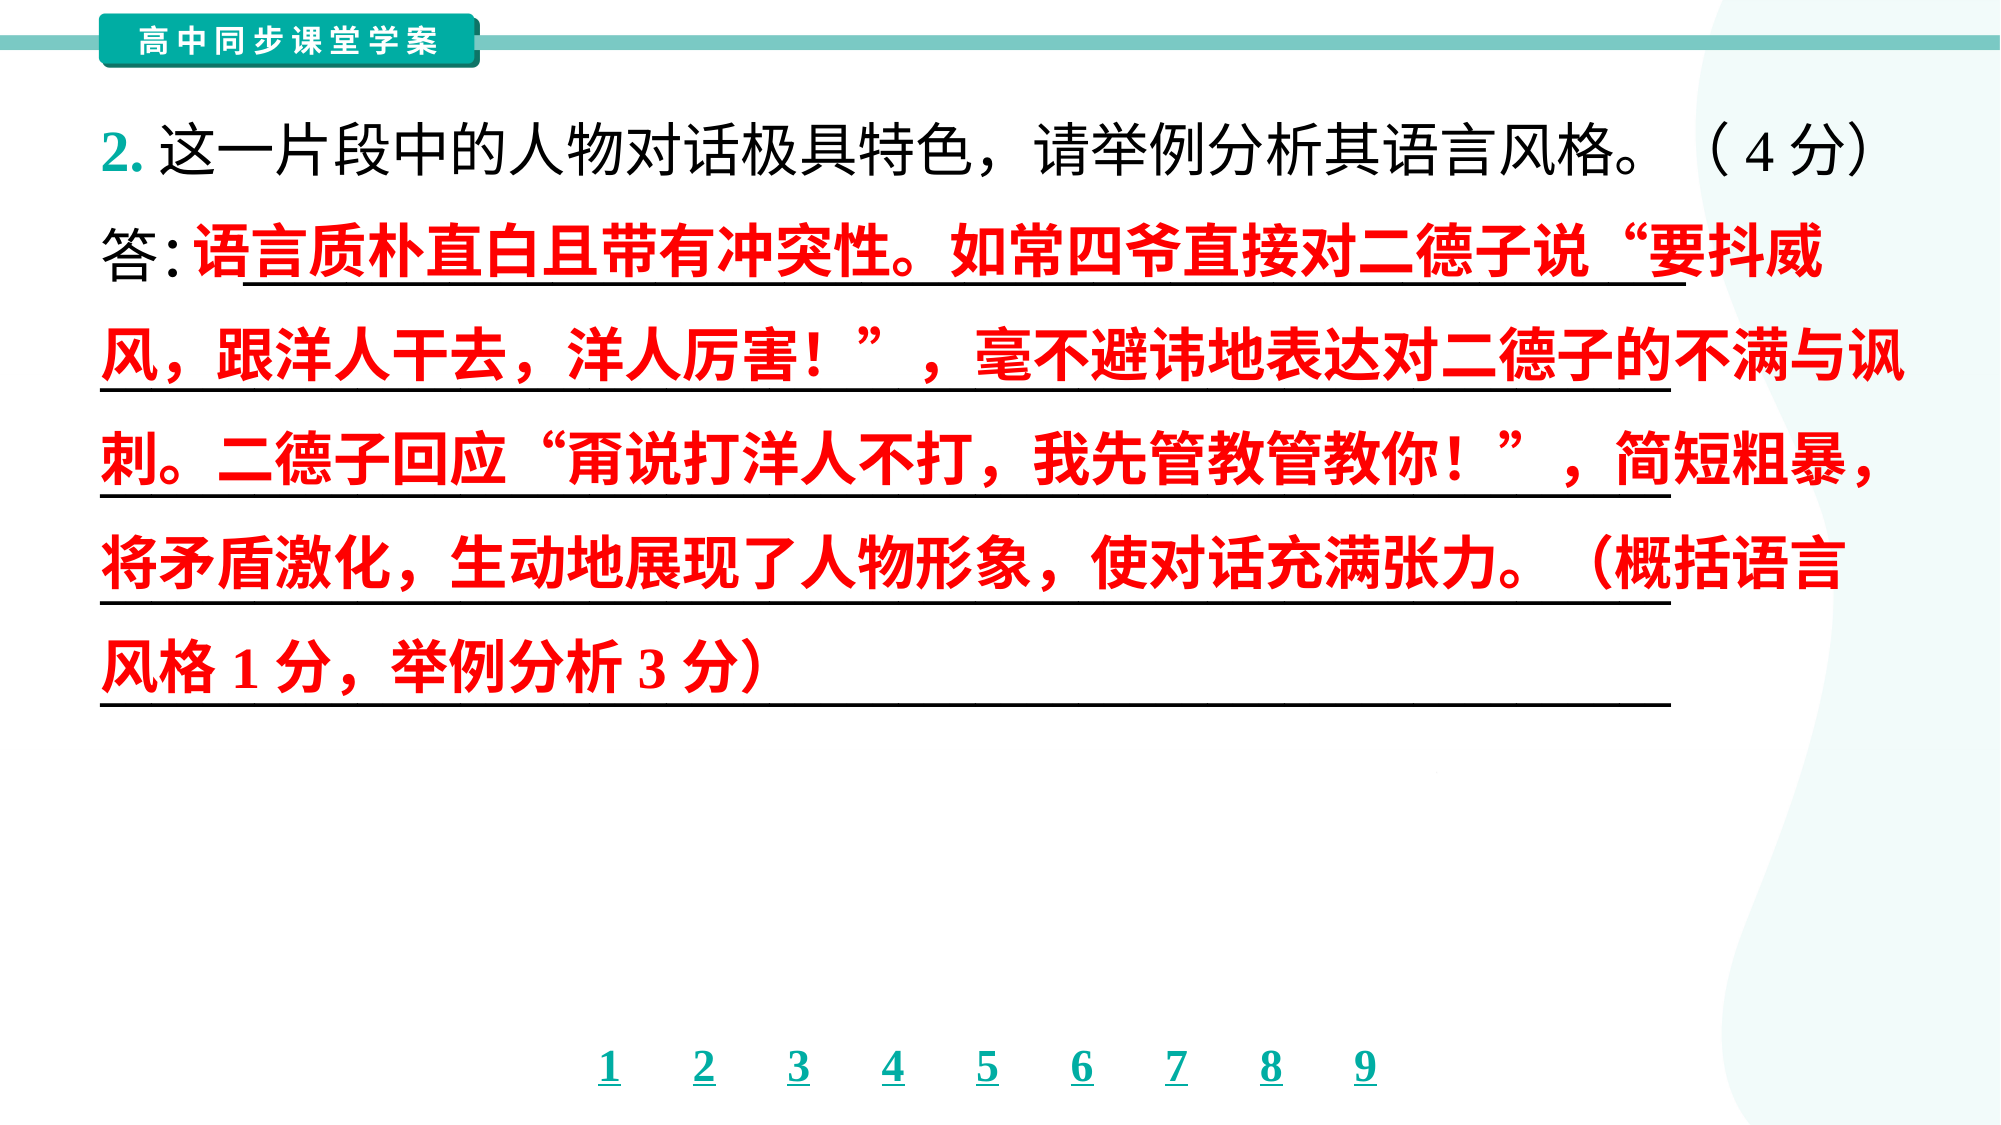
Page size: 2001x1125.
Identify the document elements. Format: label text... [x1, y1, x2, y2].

text_box 2.这一片段中的人物对话极具特色，请举例分析其语言风格。（4分） 答： ________________________________________________________ _____________________________________________________________ _____________________________________________________________ _____________________________________________________________ _____________________________________________________________ [100, 76, 1899, 179]
picture [0, 0, 2000, 1125]
text_box 语言质朴直白且带有冲突性。如常四爷直接对二德子说“要抖威 风，跟洋人干去，洋人厉害！”，毫不避讳地表达对二德子的不满与讽 刺。二德子回应“甭说打洋人不打，我先管教管教你！”，简短粗暴， 将矛盾激化，生动地展现了人物形象，使对话充满张力。（概括语言 风格1分，举例分析3分） [100, 179, 1899, 689]
text_box 2.这一片段中的人物对话极具特色，请举例分析其语言风格。（4分） 答： ________________________________________________________ _____________________________________________________________ _____________________________________________________________ _____________________________________________________________ _____________________________________________________________ [100, 689, 1899, 695]
